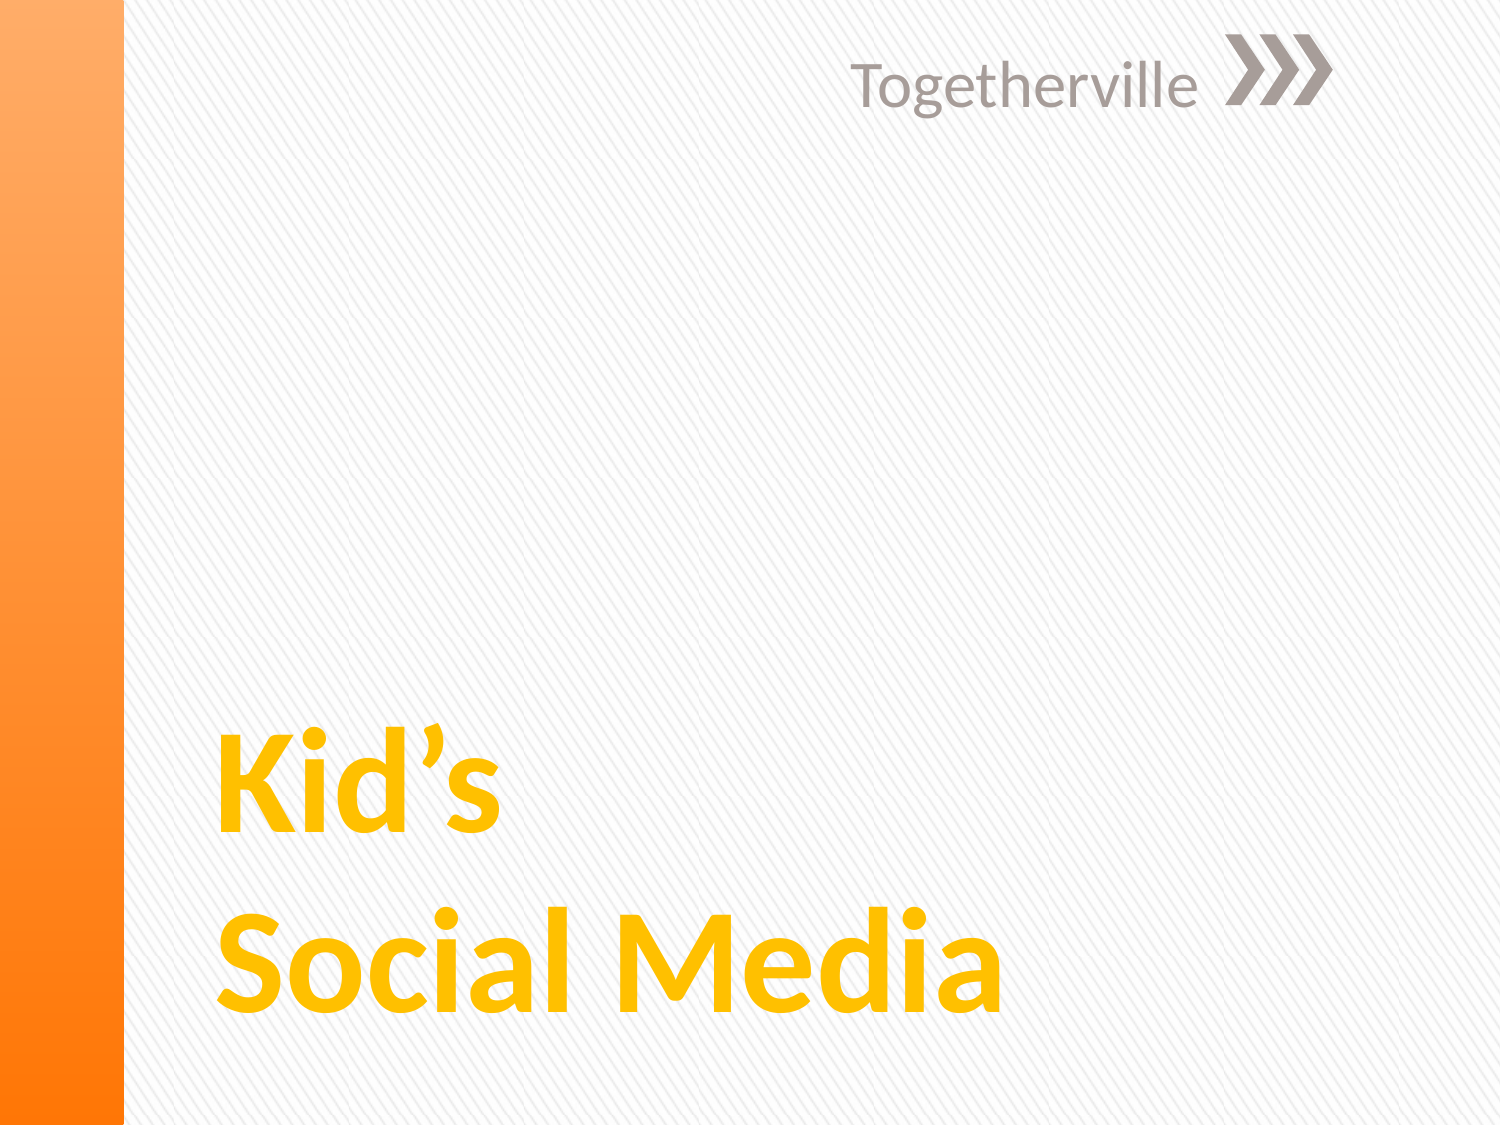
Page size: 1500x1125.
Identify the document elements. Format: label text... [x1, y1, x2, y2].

subtitle Togetherville [199, 33, 1215, 189]
title Kid’s Social Media [199, 207, 1387, 1050]
